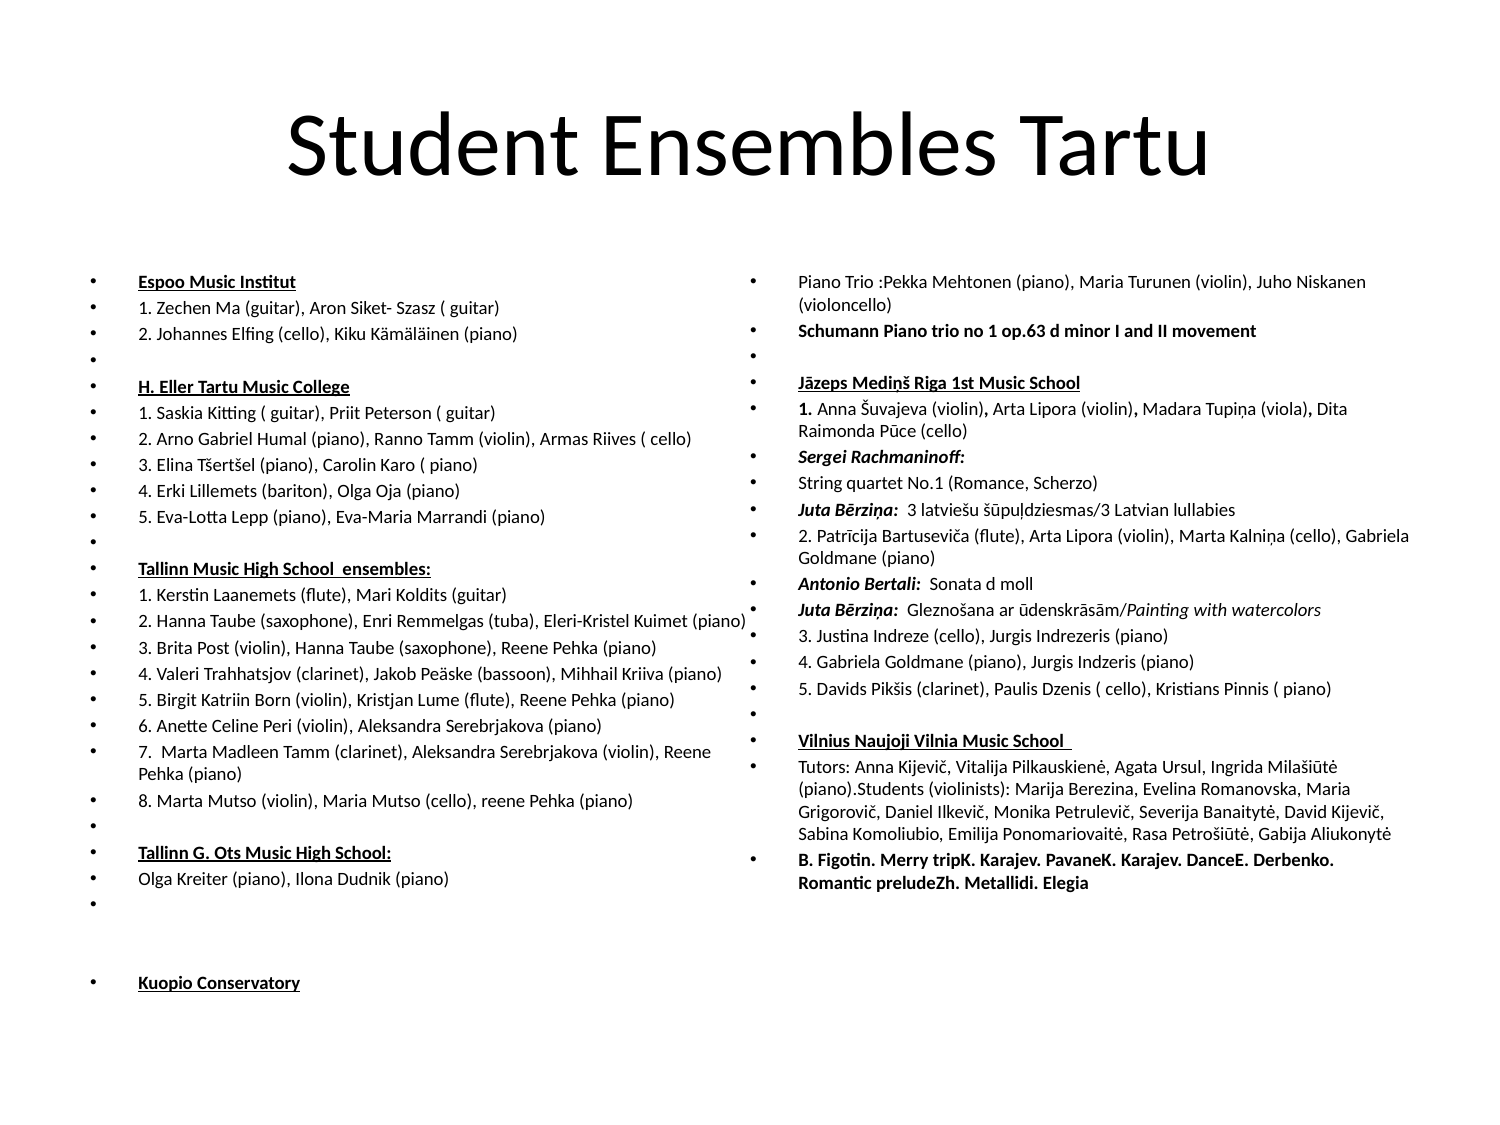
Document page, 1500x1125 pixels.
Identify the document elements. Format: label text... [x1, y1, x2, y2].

list Espoo Music Institut 1. Zechen Ma (guitar), Aron Siket- Szasz ( guitar) 2. Johannes Elfing (cello), Kiku Kämäläinen (piano) H. Eller Tartu Music College 1. Saskia Kitting ( guitar), Priit Peterson ( guitar) 2. Arno Gabriel Humal (piano), Ranno Tamm (violin), Armas Riives ( cello) 3. Elina Tšertšel (piano), Carolin Karo ( piano) 4. Erki Lillemets (bariton), Olga Oja (piano) 5. Eva-Lotta Lepp (piano), Eva-Maria Marrandi (piano) Tallinn Music High School ensembles: 1. Kerstin Laanemets (flute), Mari Koldits (guitar) 2. Hanna Taube (saxophone), Enri Remmelgas (tuba), Eleri-Kristel Kuimet (piano) 3. Brita Post (violin), Hanna Taube (saxophone), Reene Pehka (piano) 4. Valeri Trahhatsjov (clarinet), Jakob Peäske (bassoon), Mihhail Kriiva (piano) 5. Birgit Katriin Born (violin), Kristjan Lume (flute), Reene Pehka (piano) 6. Anette Celine Peri (violin), Aleksandra Serebrjakova (piano) 7. Marta Madleen Tamm (clarinet), Aleksandra Serebrjakova (violin), Reene Pehka (piano) 8. Marta Mutso (violin), Maria Mutso (cello), reene Pehka (piano) Tallinn G. Ots Music High School: Olga Kreiter (piano), Ilona Dudnik (piano) Kuopio Conservatory Piano Trio :Pekka Mehtonen (piano), Maria Turunen (violin), Juho Niskanen (violoncello) Schumann Piano trio no 1 op.63 d minor I and II movement Jāzeps Mediņš Riga 1st Music School 1. Anna Šuvajeva (violin), Arta Lipora (violin), Madara Tupiņa (viola), Dita Raimonda Pūce (cello) Sergei Rachmaninoff: String quartet No.1 (Romance, Scherzo) Juta Bērziņa: 3 latviešu šūpuļdziesmas/3 Latvian lullabies 2. Patrīcija Bartuseviča (flute), Arta Lipora (violin), Marta Kalniņa (cello), Gabriela Goldmane (piano) Antonio Bertali: Sonata d moll Juta Bērziņa: Gleznošana ar ūdenskrāsām/Painting with watercolors 3. Justina Indreze (cello), Jurgis Indrezeris (piano) 4. Gabriela Goldmane (piano), Jurgis Indzeris (piano) 5. Davids Pikšis (clarinet), Paulis Dzenis ( cello), Kristians Pinnis ( piano) Vilnius Naujoji Vilnia Music School Tutors: Anna Kijevič, Vitalija Pilkauskienė, Agata Ursul, Ingrida Milašiūtė (piano).Students (violinists): Marija Berezina, Evelina Romanovska, Maria Grigorovič, Daniel Ilkevič, Monika Petrulevič, Severija Banaitytė, David Kijevič, Sabina Komoliubio, Emilija Ponomariovaitė, Rasa Petrošiūtė, Gabija Aliukonytė B. Figotin. Merry tripK. Karajev. PavaneK. Karajev. DanceE. Derbenko. Romantic preludeZh. Metallidi. Elegia [75, 262, 1425, 1005]
title Student Ensembles Tartu [75, 45, 1425, 233]
